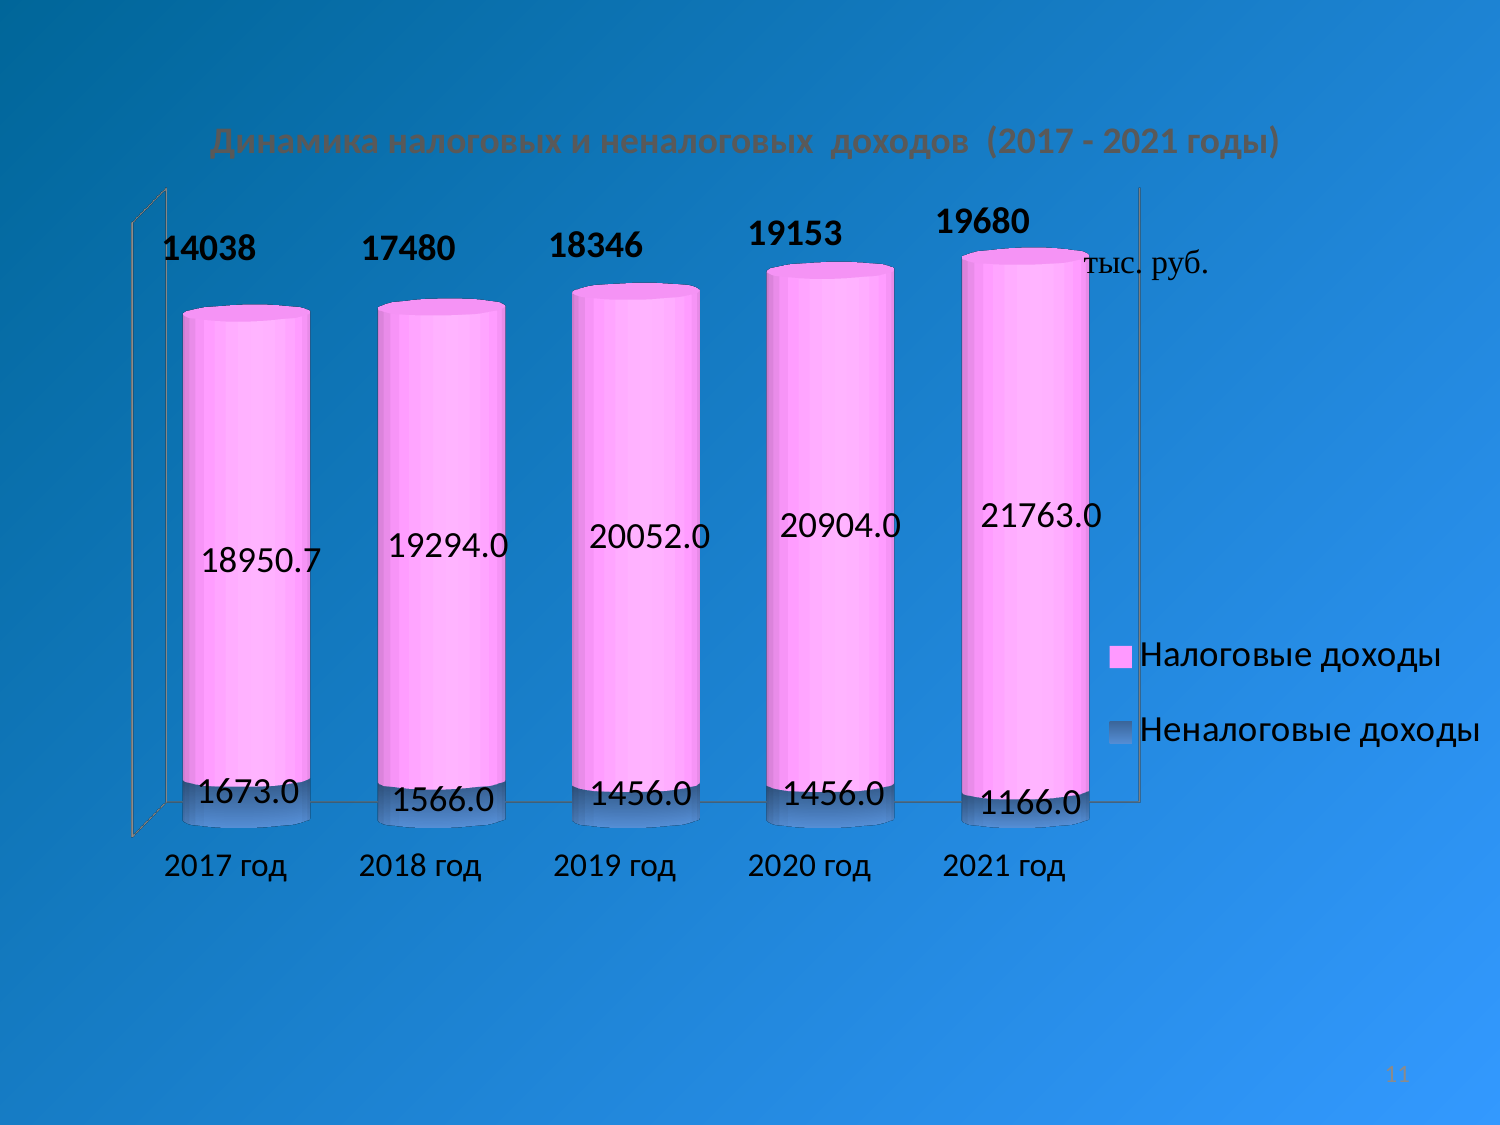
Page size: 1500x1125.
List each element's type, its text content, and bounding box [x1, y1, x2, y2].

title Динамика налоговых и неналоговых доходов (2017 - 2021 годы) [74, 44, 1426, 233]
chart [86, 187, 1500, 945]
slide_number 11 [1074, 1042, 1425, 1103]
